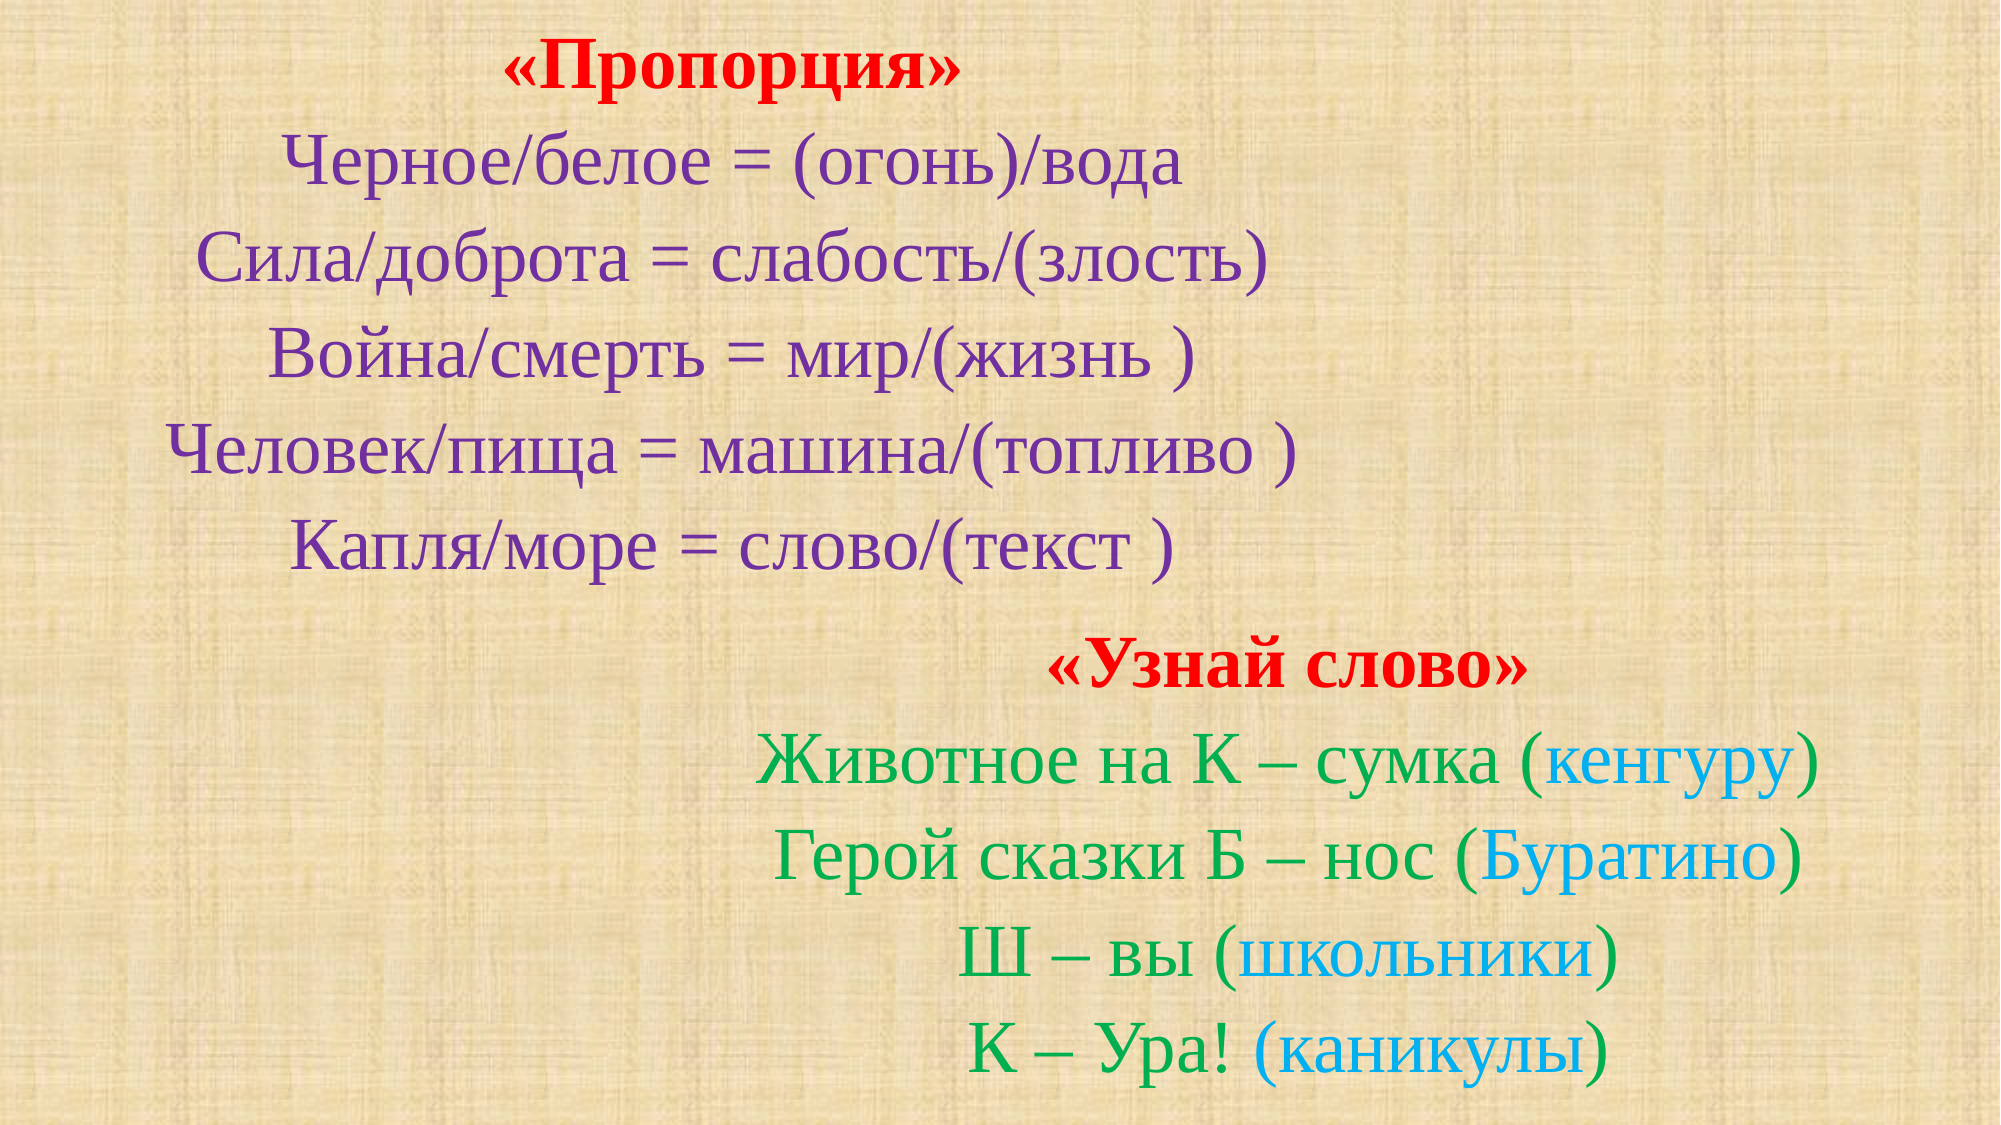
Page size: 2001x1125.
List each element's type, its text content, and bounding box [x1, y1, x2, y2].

text_box «Пропорция» Черное/белое = (огонь)/вода Сила/доброта = слабость/(злость) Война/смерть = мир/(жизнь ) Человек/пища = машина/(топливо ) Капля/море = слово/(текст ) [0, 0, 1705, 593]
text_box «Узнай слово» Животное на К – сумка (кенгуру) Герой сказки Б – нос (Буратино) Ш – вы (школьники) К – Ура! (каникулы) [533, 598, 2000, 1095]
picture [0, 0, 2000, 1125]
